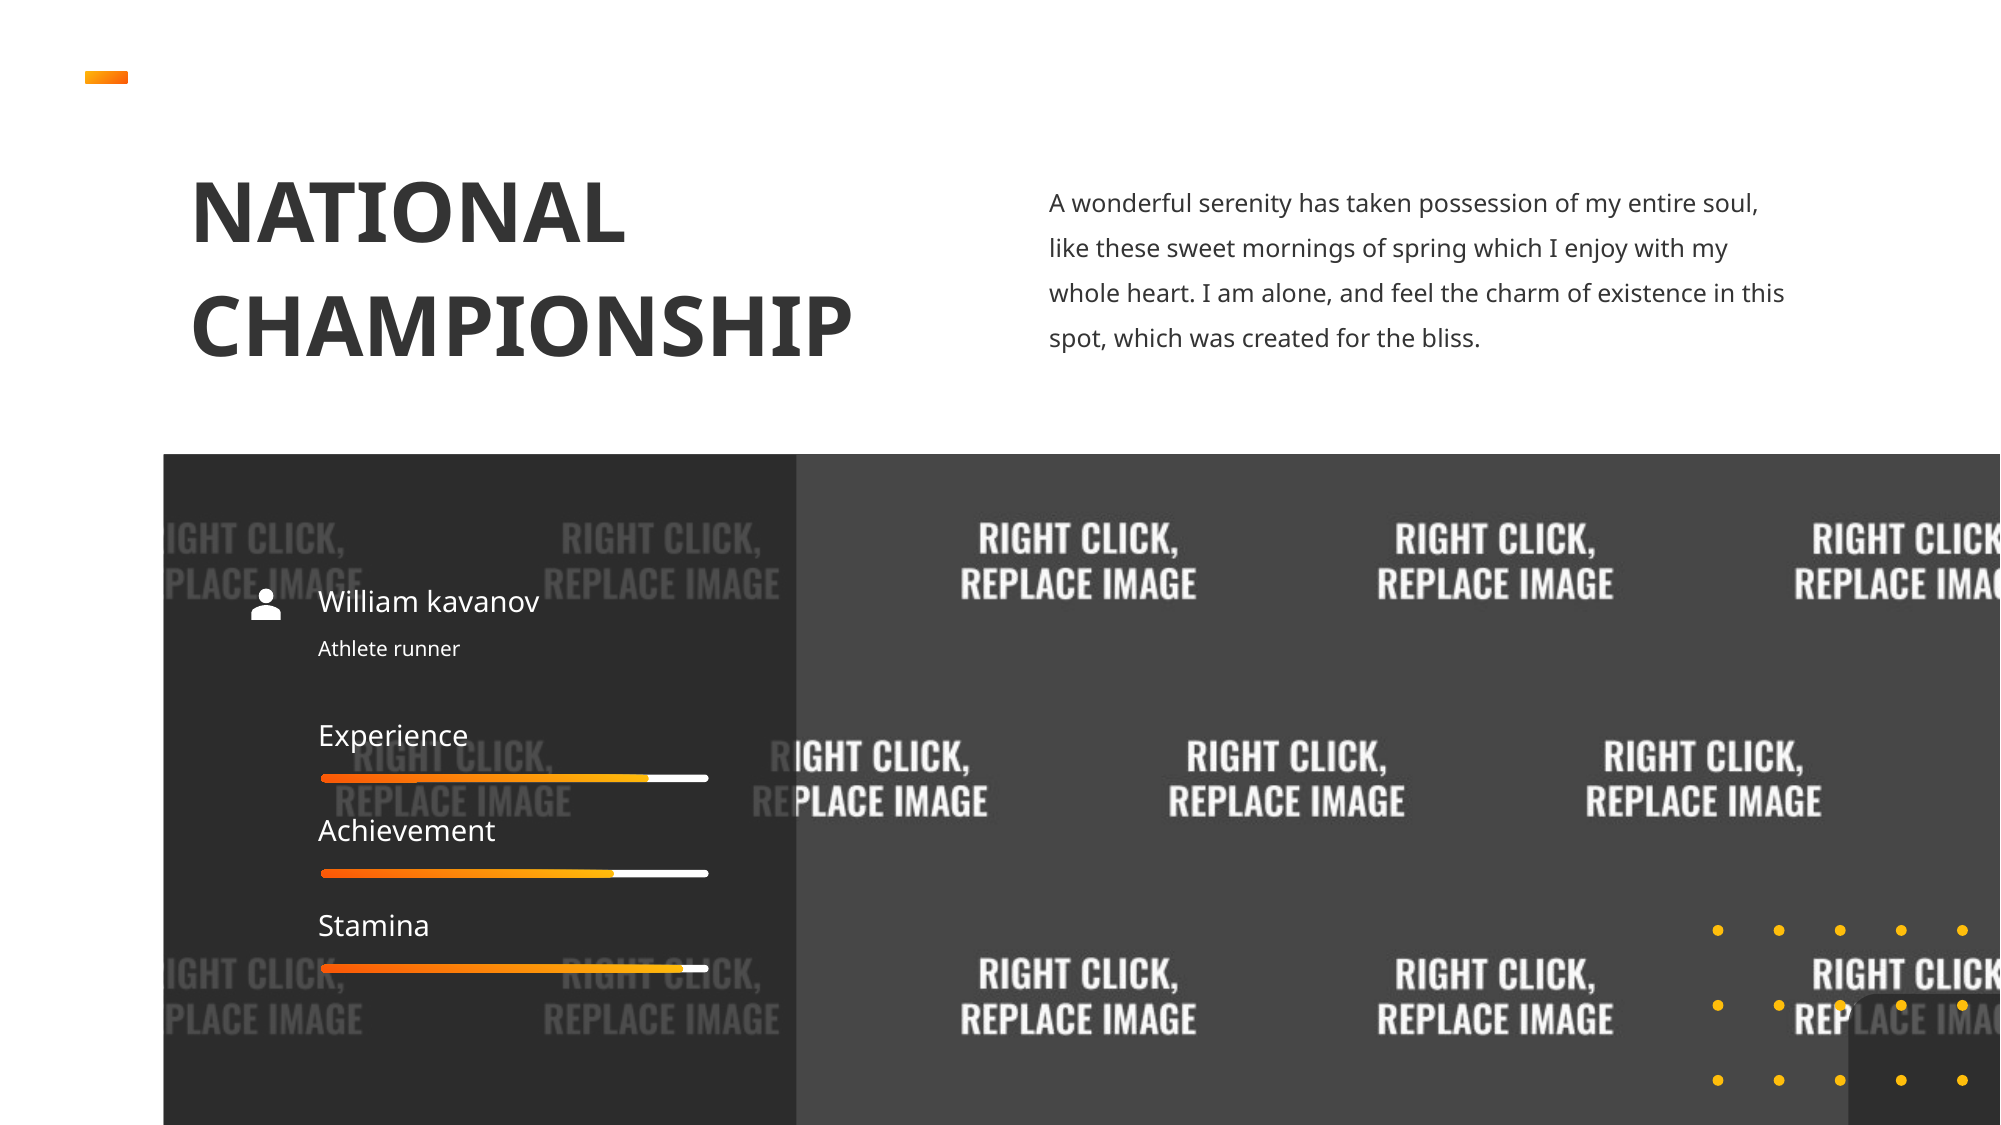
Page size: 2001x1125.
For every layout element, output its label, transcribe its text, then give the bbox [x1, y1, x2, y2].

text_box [243, 582, 289, 627]
text_box A wonderful serenity has taken possession of my entire soul, like these sweet mornings of spring which I enjoy with my whole heart. I am alone, and feel the charm of existence in this spot, which was created for the bliss. [1034, 165, 1812, 360]
picture [163, 454, 2000, 1125]
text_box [1712, 924, 1968, 1086]
list NATIONAL CHAMPIONSHIP [174, 141, 1179, 393]
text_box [321, 964, 709, 973]
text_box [321, 869, 709, 878]
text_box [321, 774, 709, 782]
